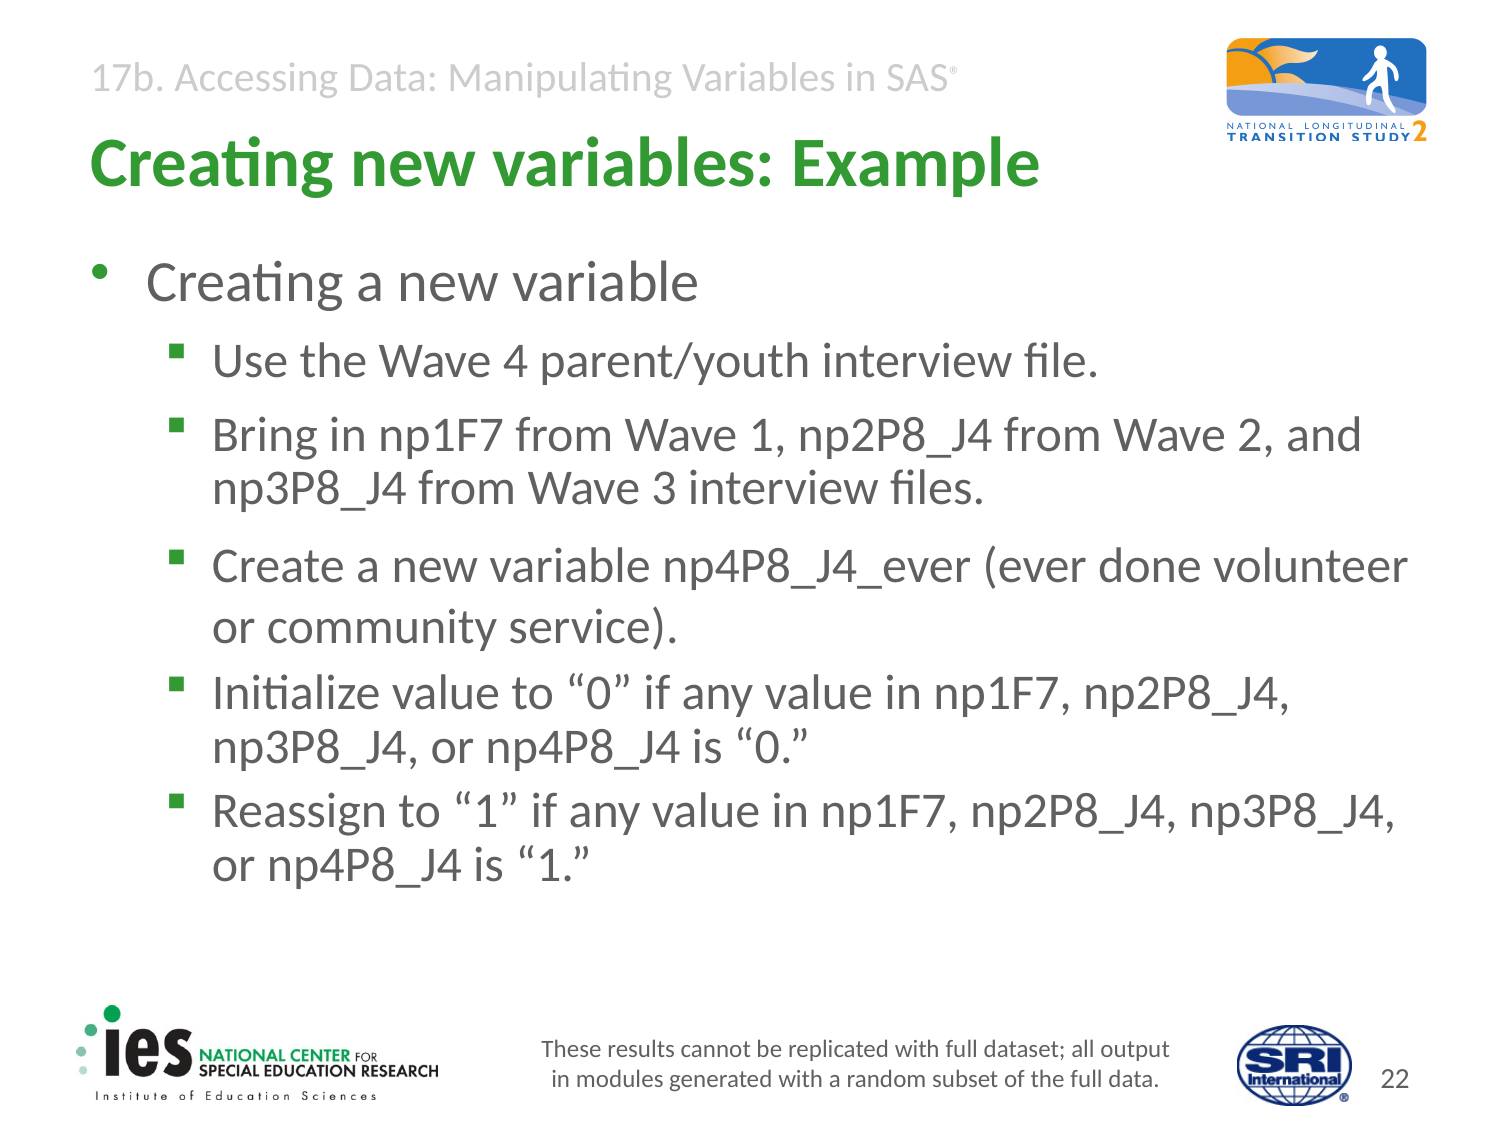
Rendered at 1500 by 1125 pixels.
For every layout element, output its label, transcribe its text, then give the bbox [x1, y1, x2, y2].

footer These results cannot be replicated with full dataset; all output in modules generated with a random subset of the full data. [437, 1024, 1276, 1104]
picture [76, 1005, 438, 1100]
slide_number 21 [1321, 1051, 1426, 1125]
list Creating a new variable Use the Wave 4 parent/youth interview file. Bring in np1F7 from Wave 1, np2P8_J4 from Wave 2, and np3P8_J4 from Wave 3 interview files. Create a new variable np4P8_J4_ever (ever done volunteer or community service). Initialize value to “0” if any value in np1F7, np2P8_J4, np3P8_J4, or np4P8_J4 is “0.” Reassign to “1” if any value in np1F7, np2P8_J4, np3P8_J4, or np4P8_J4 is “1.” [74, 243, 1426, 987]
picture [1237, 1025, 1352, 1106]
title Creating new variables: Example [74, 90, 1426, 226]
